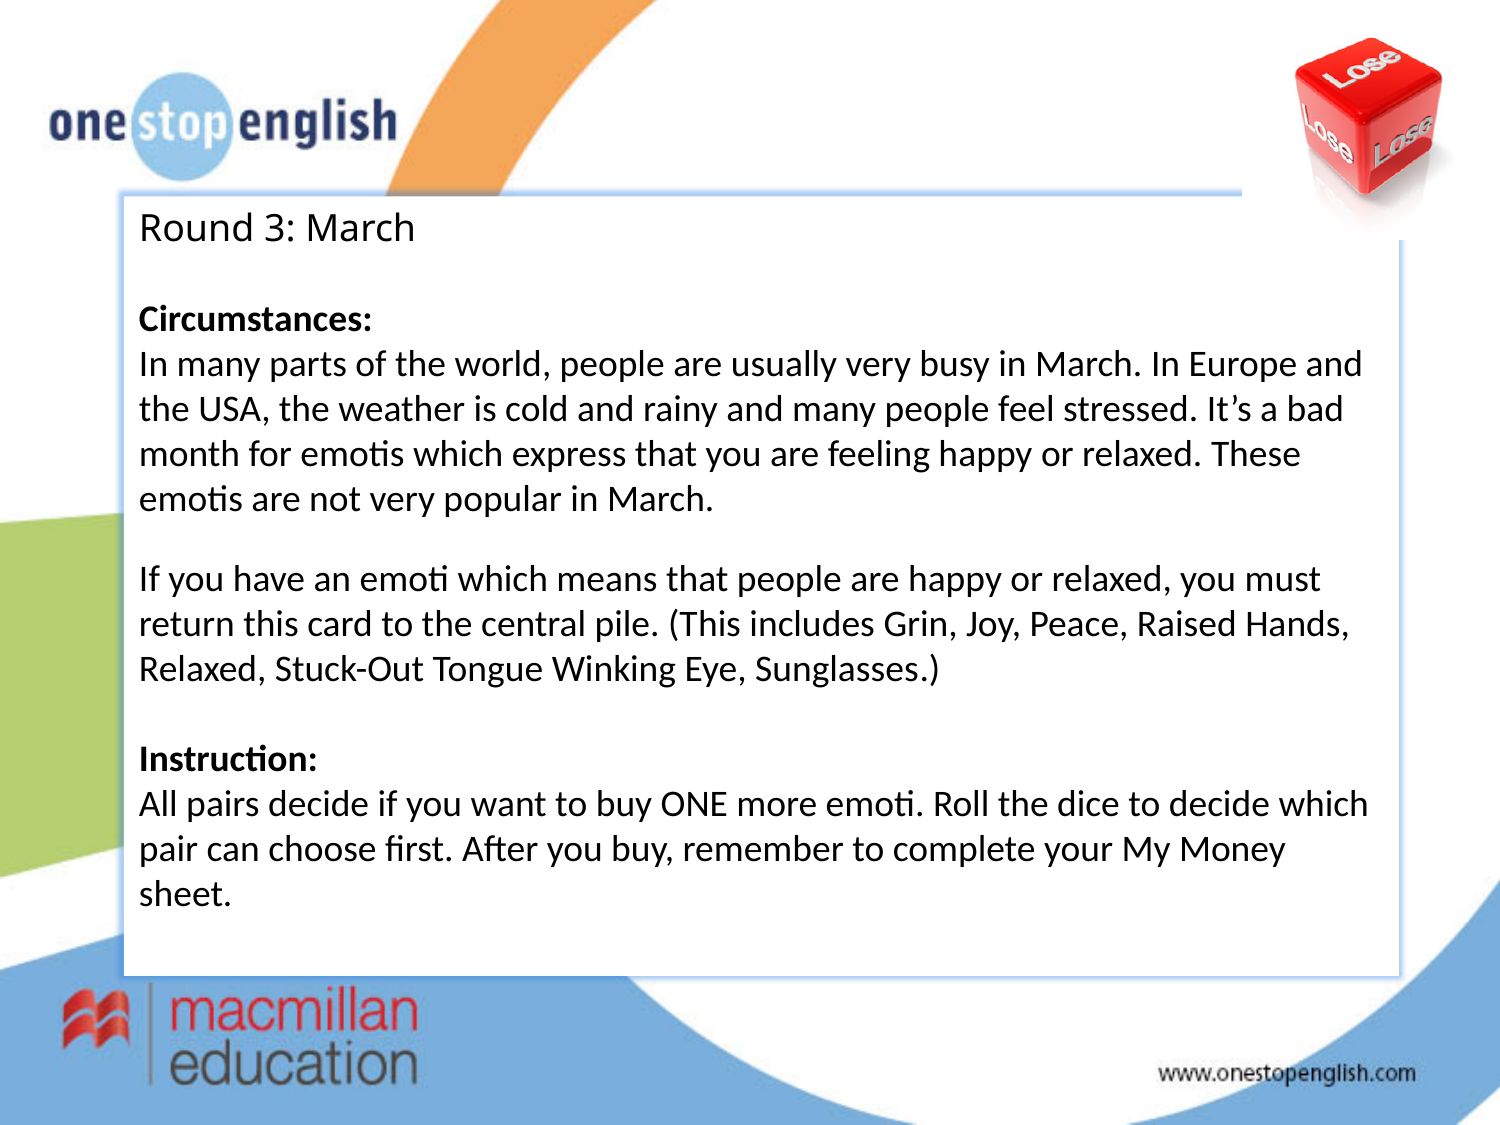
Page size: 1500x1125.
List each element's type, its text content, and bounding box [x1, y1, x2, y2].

text_box Round 3: March Circumstances: In many parts of the world, people are usually very busy in March. In Europe and the USA, the weather is cold and rainy and many people feel stressed. It’s a bad month for emotis which express that you are feeling happy or relaxed. These emotis are not very popular in March. If you have an emoti which means that people are happy or relaxed, you must return this card to the central pile. (This includes Grin, Joy, Peace, Raised Hands, Relaxed, Stuck-Out Tongue Winking Eye, Sunglasses.) Instruction: All pairs decide if you want to buy ONE more emoti. Roll the dice to decide which pair can choose first. After you buy, remember to complete your My Money sheet. [123, 196, 1399, 976]
picture [0, 0, 1500, 1125]
